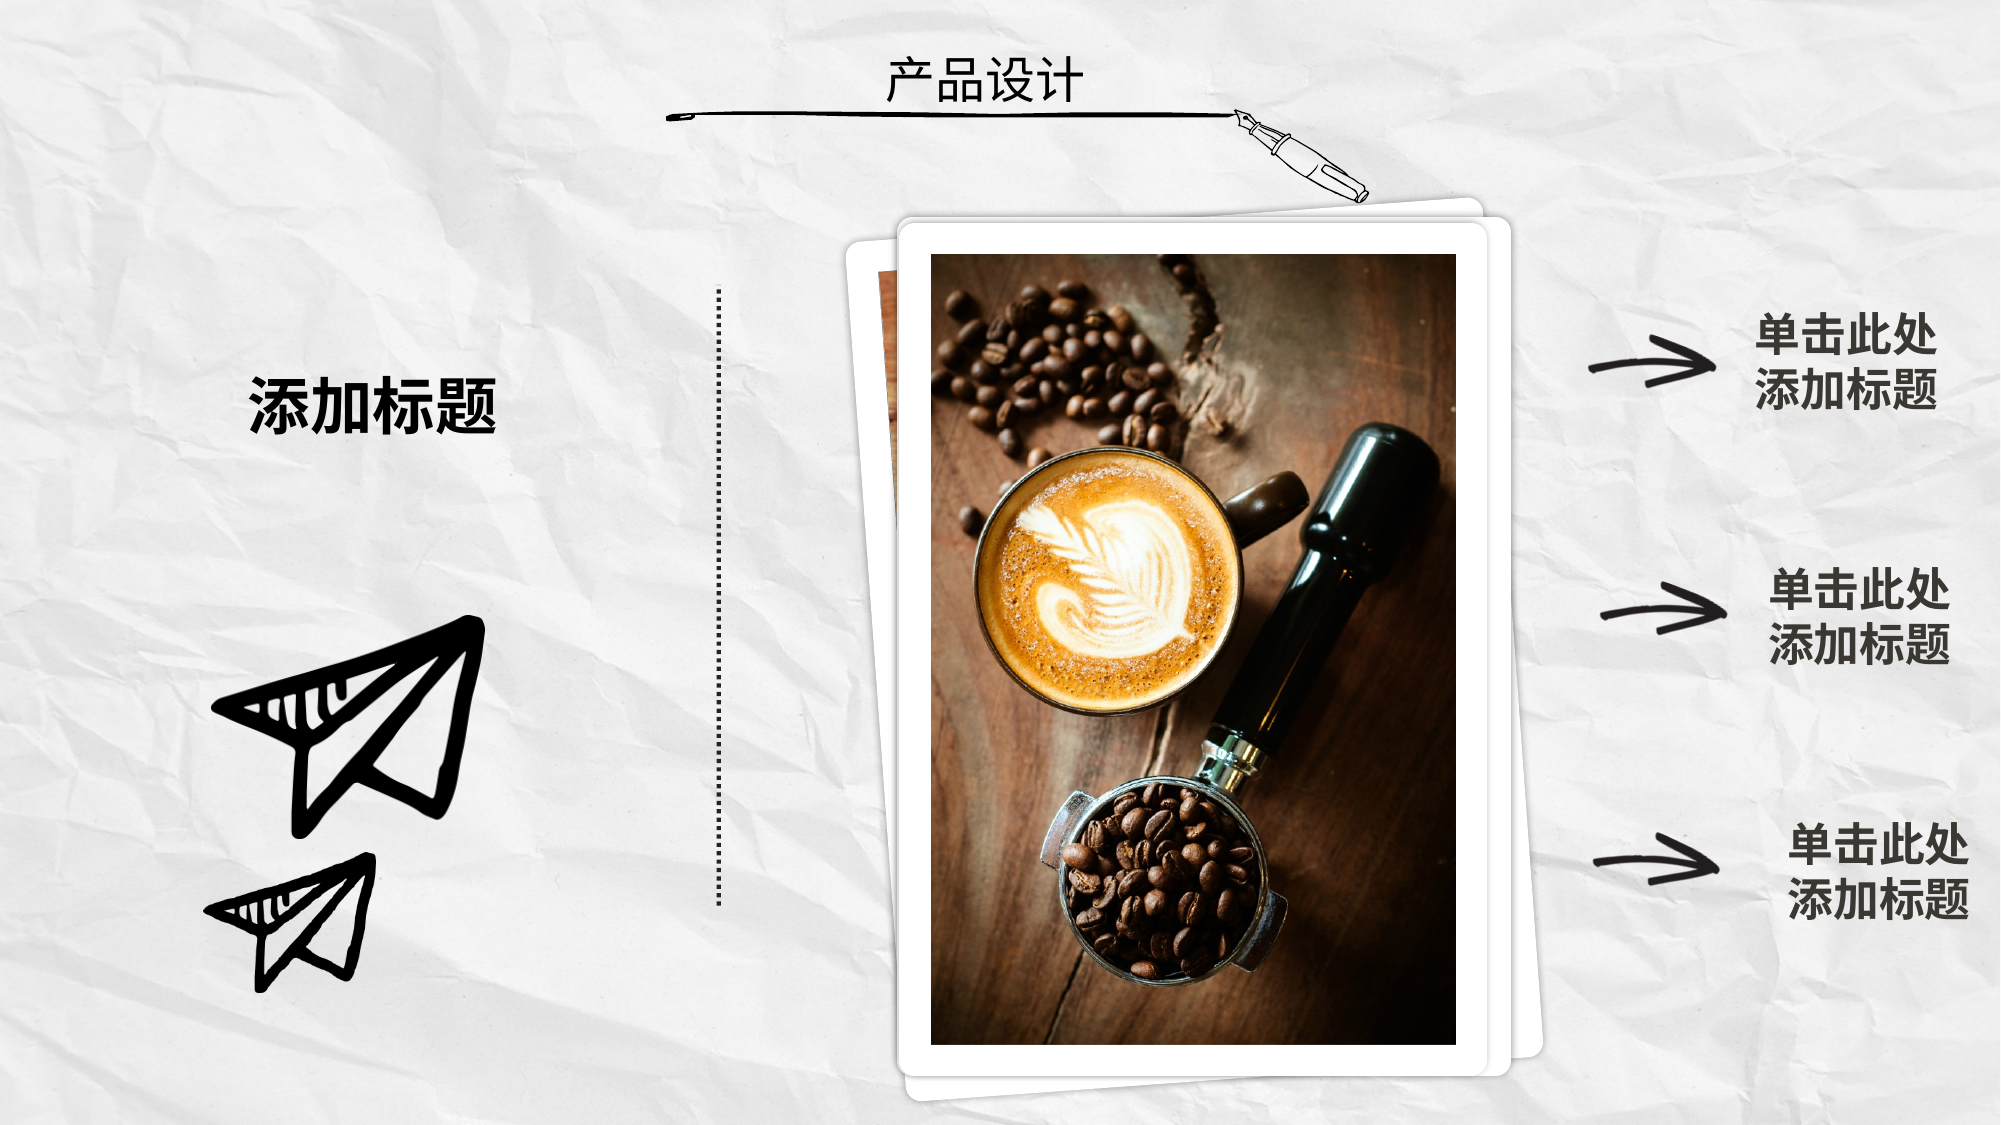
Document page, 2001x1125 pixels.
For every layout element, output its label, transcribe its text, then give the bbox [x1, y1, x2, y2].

picture [0, 0, 2001, 1125]
text_box 单击此处 添加标题 [1787, 815, 1971, 926]
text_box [666, 40, 1334, 230]
text_box 单击此处 添加标题 [1754, 305, 1938, 416]
text_box 单击此处 添加标题 [1768, 560, 1952, 672]
text_box 添加标题 [247, 387, 498, 440]
